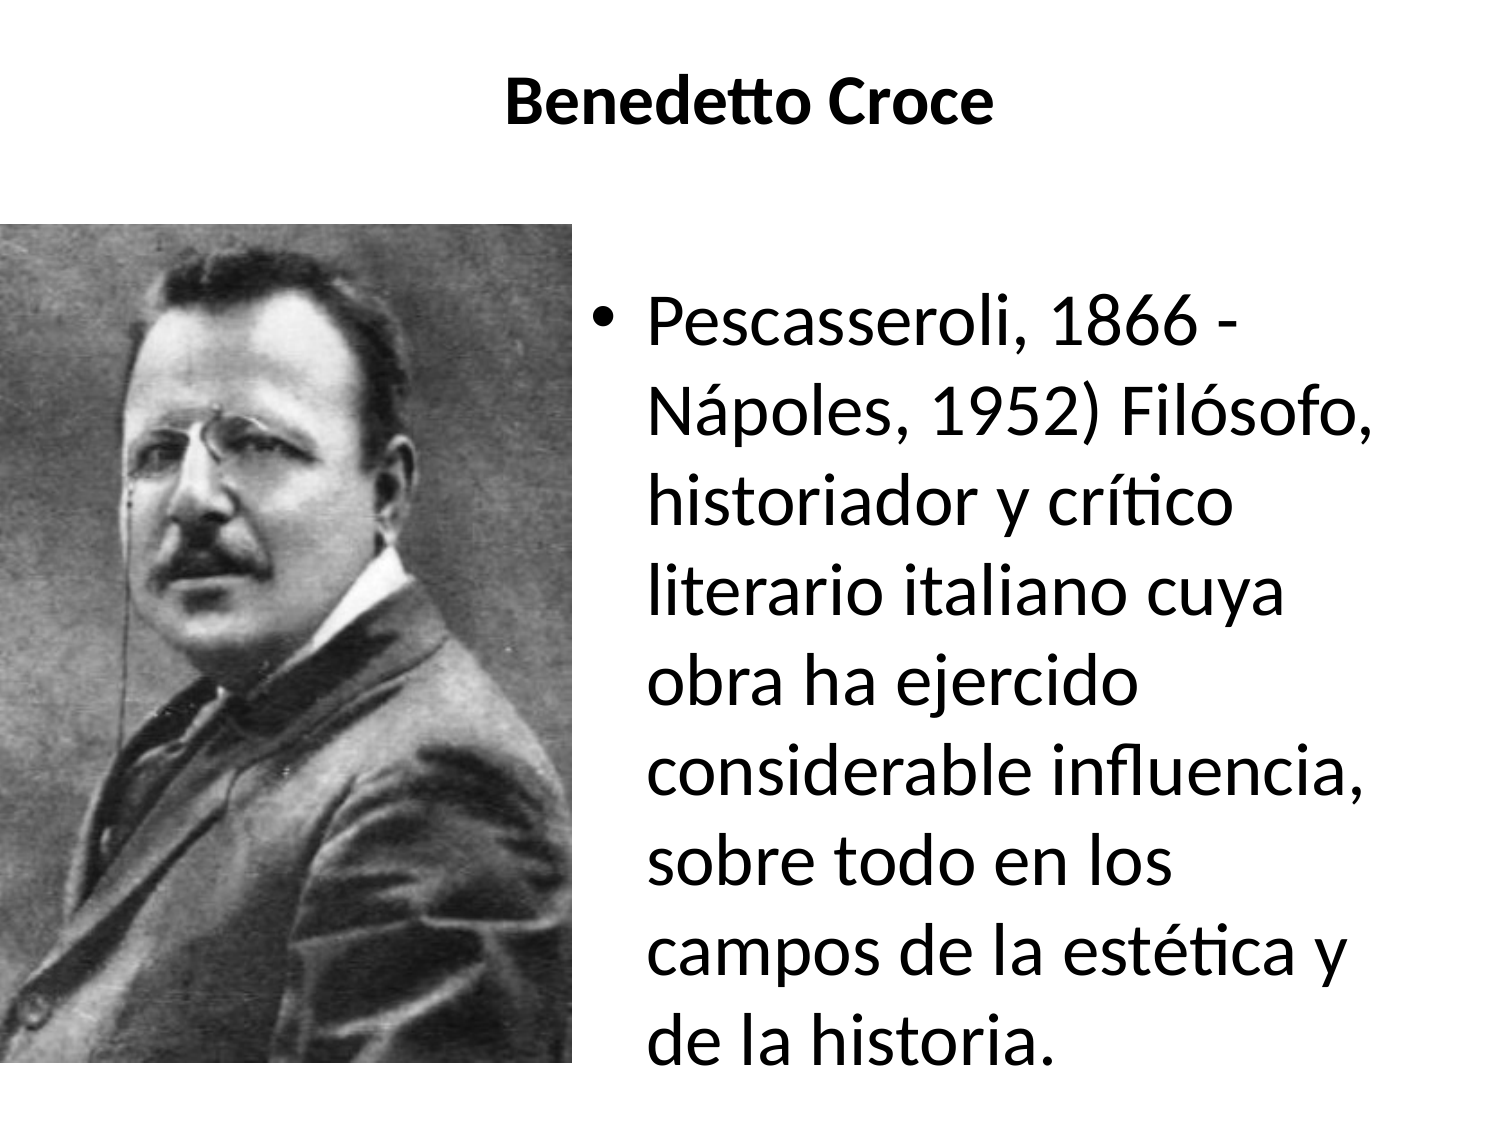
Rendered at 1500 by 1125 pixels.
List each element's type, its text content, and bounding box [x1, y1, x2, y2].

list Pescasseroli, 1866 - Nápoles, 1952) Filósofo, historiador y crítico literario italiano cuya obra ha ejercido considerable influencia, sobre todo en los campos de la estética y de la historia. [576, 262, 1425, 1005]
picture [0, 224, 573, 1063]
title Benedetto Croce [75, 45, 1425, 233]
